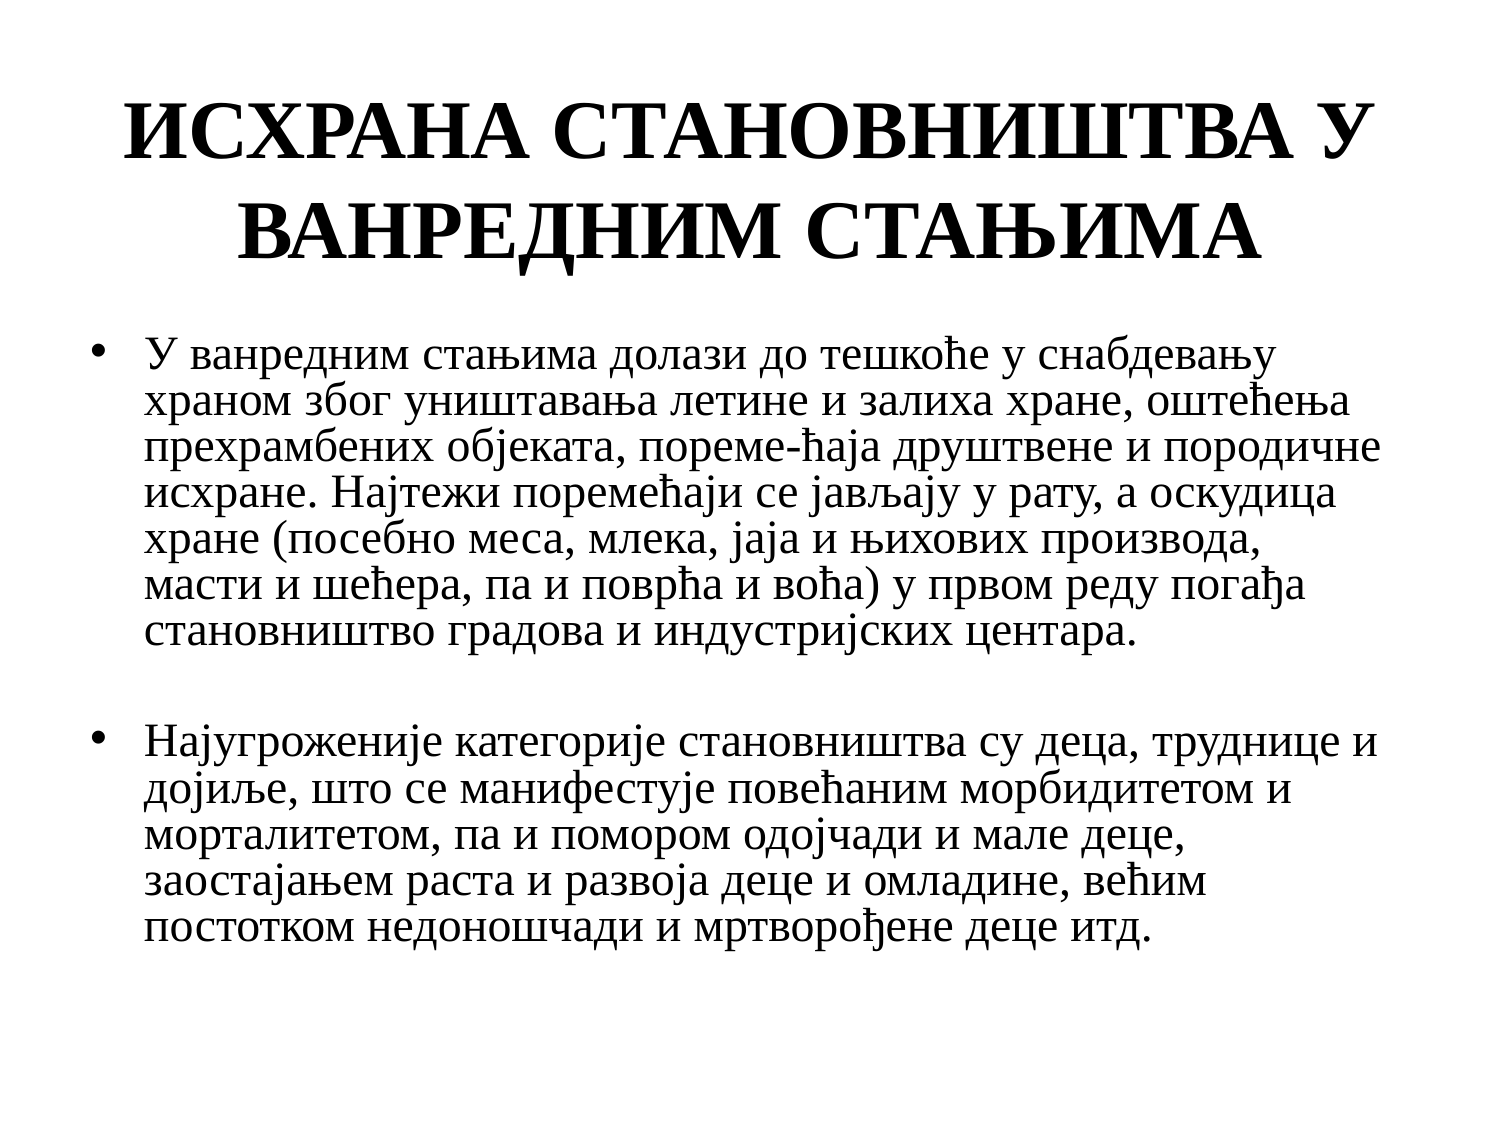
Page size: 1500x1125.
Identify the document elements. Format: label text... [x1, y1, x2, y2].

title ИСХРАНА СТАНОВНИШТВА У ВАНРЕДНИМ СТАЊИМА [75, 62, 1425, 288]
list У ванредним стањима долази до тешкоће у снабдевању храном због уништавања летине и залиха хране, оштећења прехрамбених објеката, пореме-ћаја друштвене и породичне исхране. Најтежи поремећаји се јављају у рату, а оскудица хране (посебно меса, млека, јаја и њихових производа, масти и шећера, па и поврћа и воћа) у првом реду погађа становништво градова и индустријских центара. Најугроженије категорије становништва су деца, труднице и дојиље, што се манифестује повећаним морбидитетом и морталитетом, па и помором одојчади и мале деце, заостајањем раста и развоја деце и омладине, већим постотком недоношчади и мртворођене деце итд. [75, 324, 1400, 1000]
